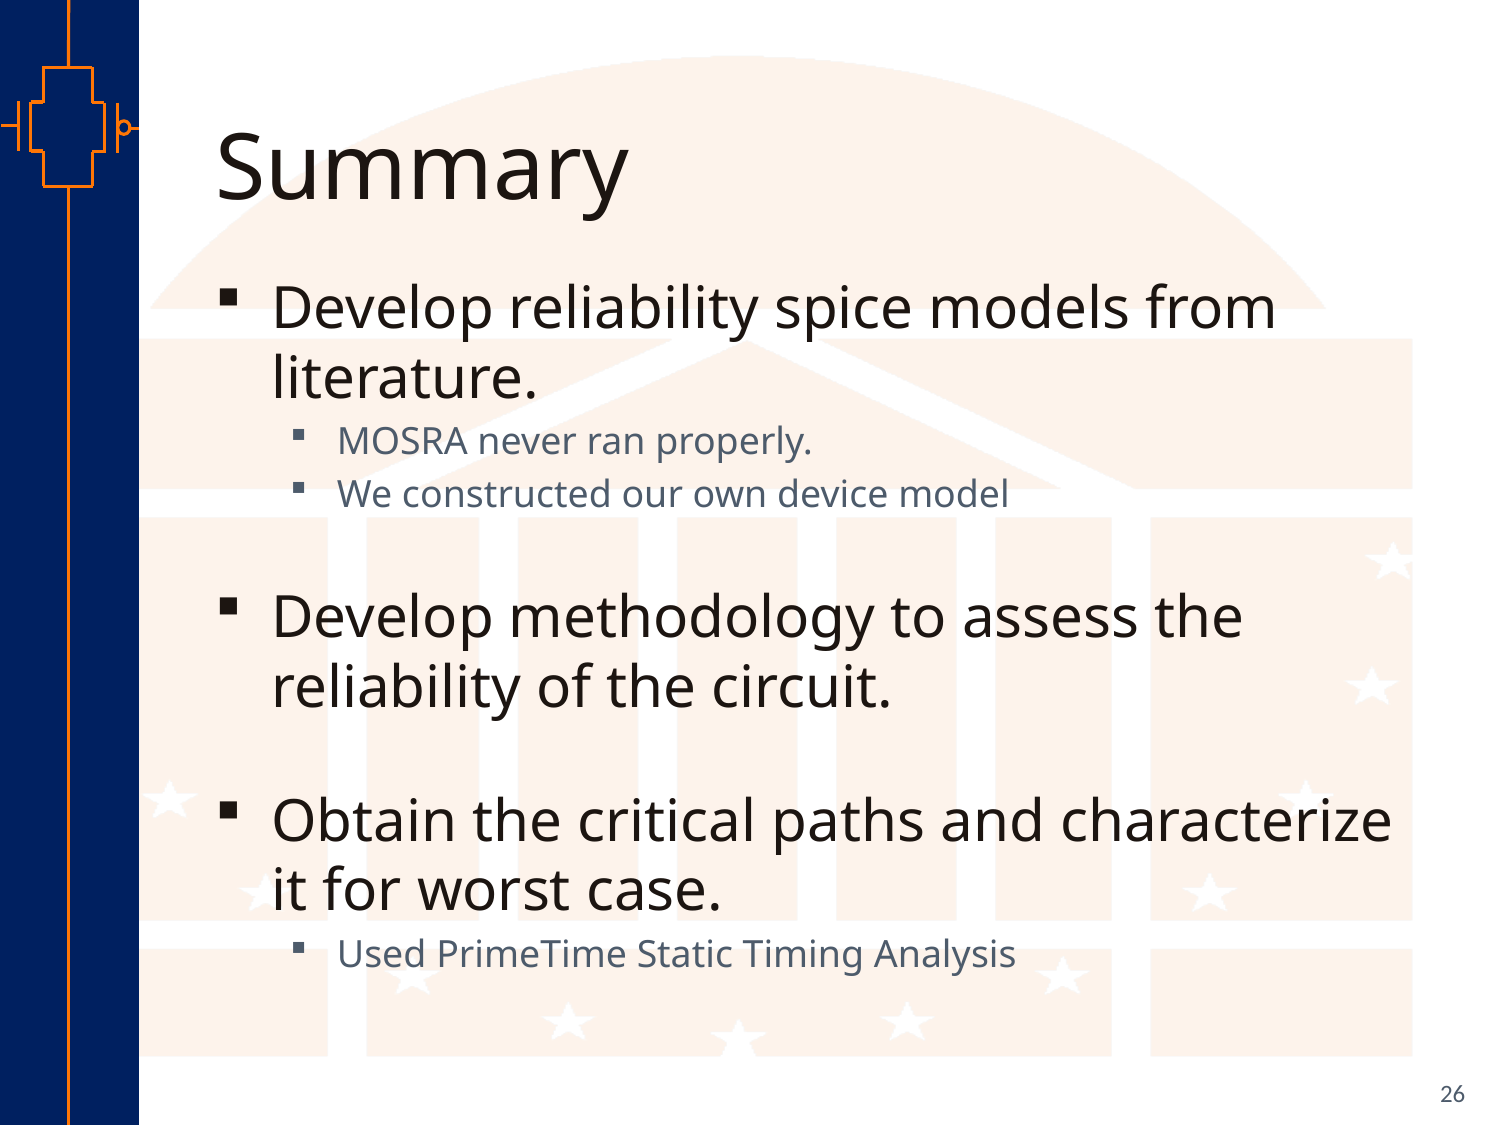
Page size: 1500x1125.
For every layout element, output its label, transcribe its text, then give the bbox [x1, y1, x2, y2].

title Summary [199, 37, 1388, 226]
list Develop reliability spice models from literature. MOSRA never ran properly. We constructed our own device model Develop methodology to assess the reliability of the circuit. Obtain the critical paths and characterize it for worst case. Used PrimeTime Static Timing Analysis [199, 262, 1426, 988]
slide_number 26 [1425, 1062, 1488, 1123]
